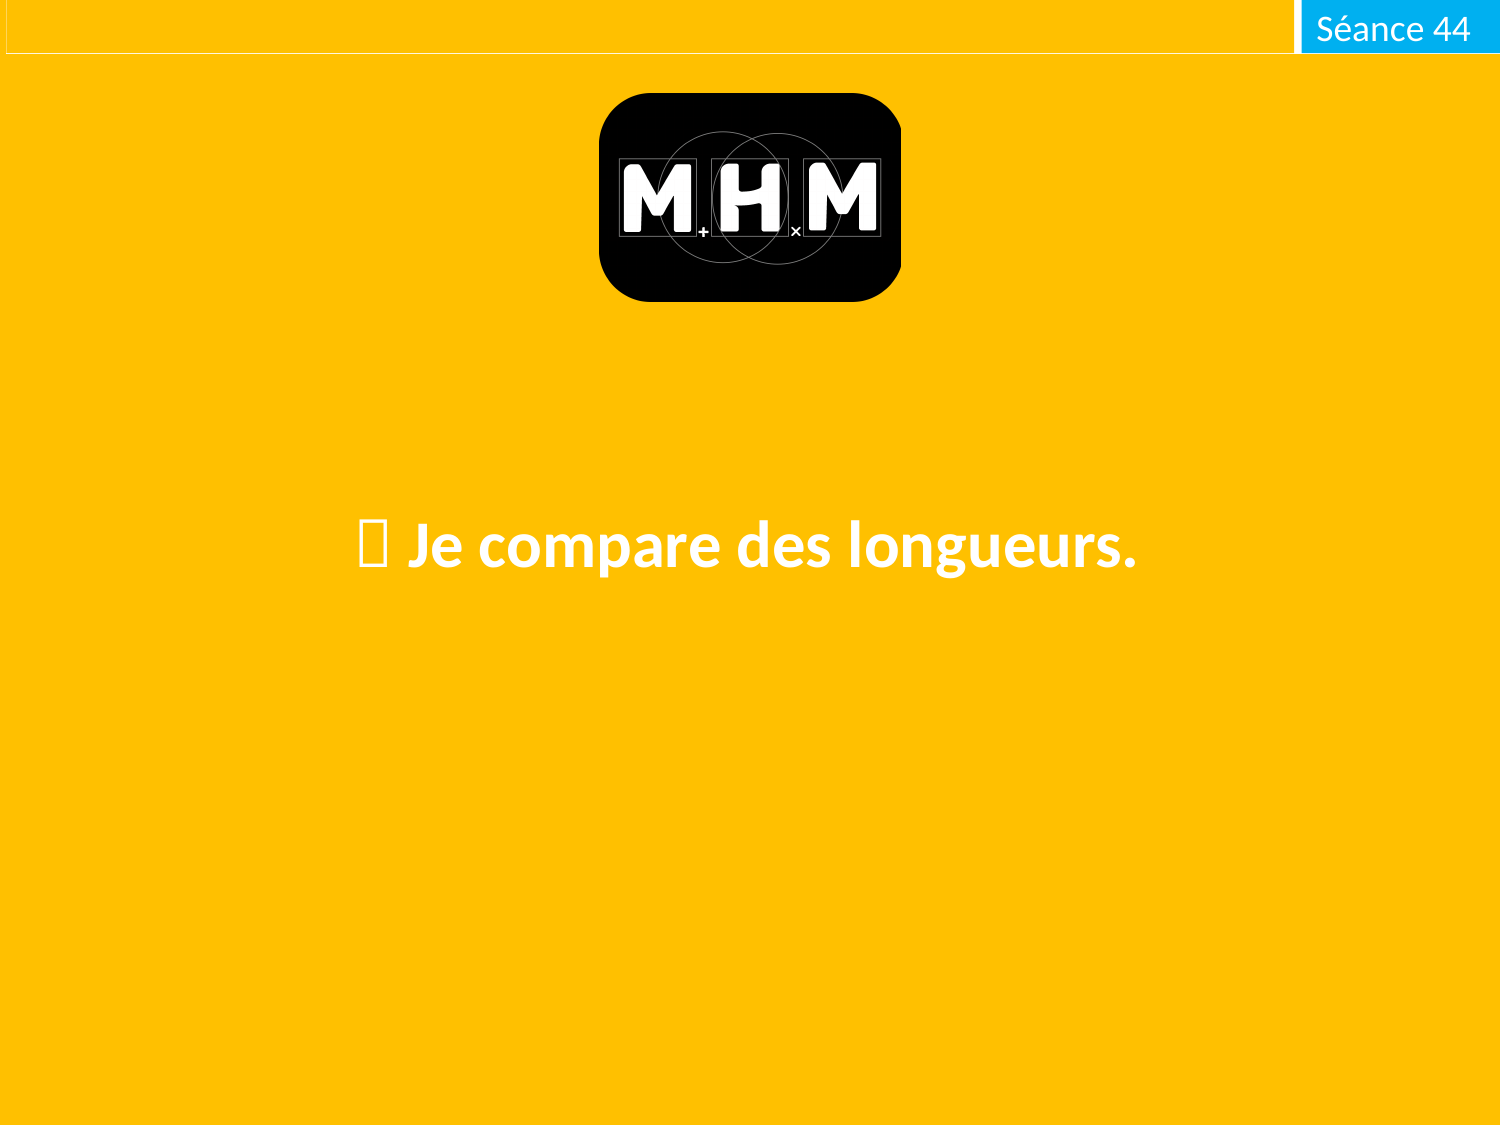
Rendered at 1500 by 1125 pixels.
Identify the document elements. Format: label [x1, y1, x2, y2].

text_box [0, 54, 1500, 1125]
